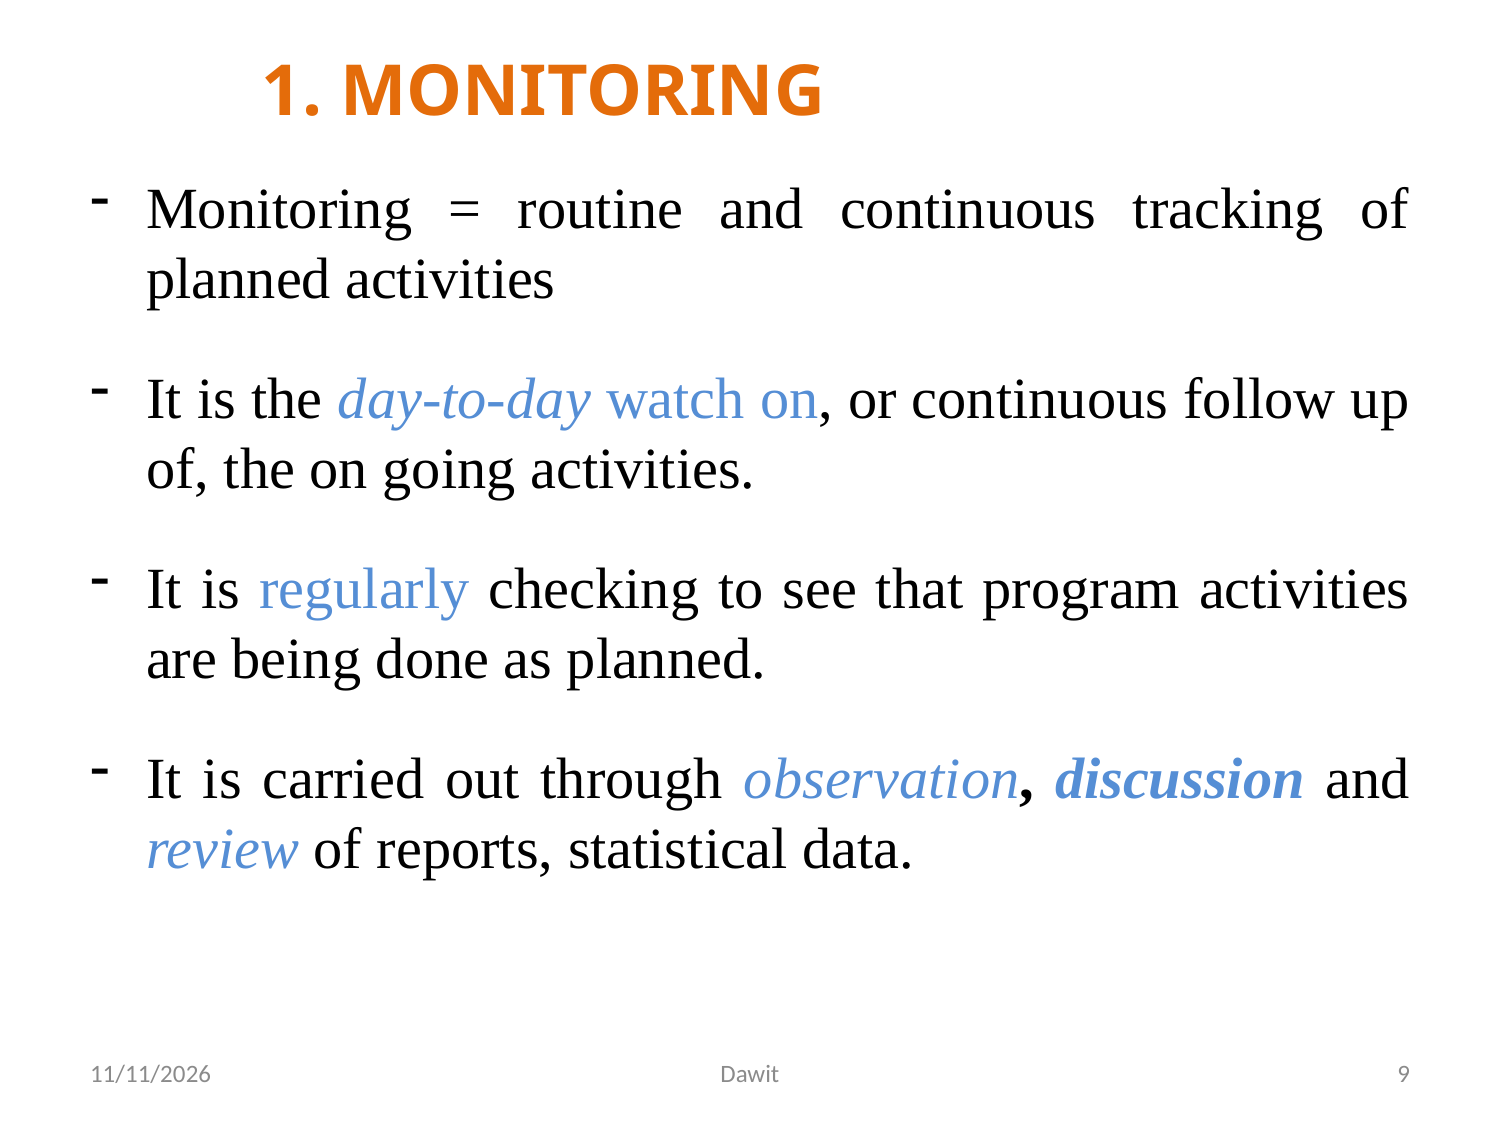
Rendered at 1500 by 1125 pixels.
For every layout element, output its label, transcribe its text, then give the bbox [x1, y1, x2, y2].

slide_number 9 [1074, 1042, 1425, 1103]
title 1. MONITORING [75, 37, 1013, 138]
list Monitoring = routine and continuous tracking of planned activities It is the day-to-day watch on, or continuous follow up of, the on going activities. It is regularly checking to see that program activities are being done as planned. It is carried out through observation, discussion and review of reports, statistical data. [75, 162, 1425, 948]
footer Dawit [512, 1042, 988, 1103]
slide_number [75, 1042, 425, 1103]
